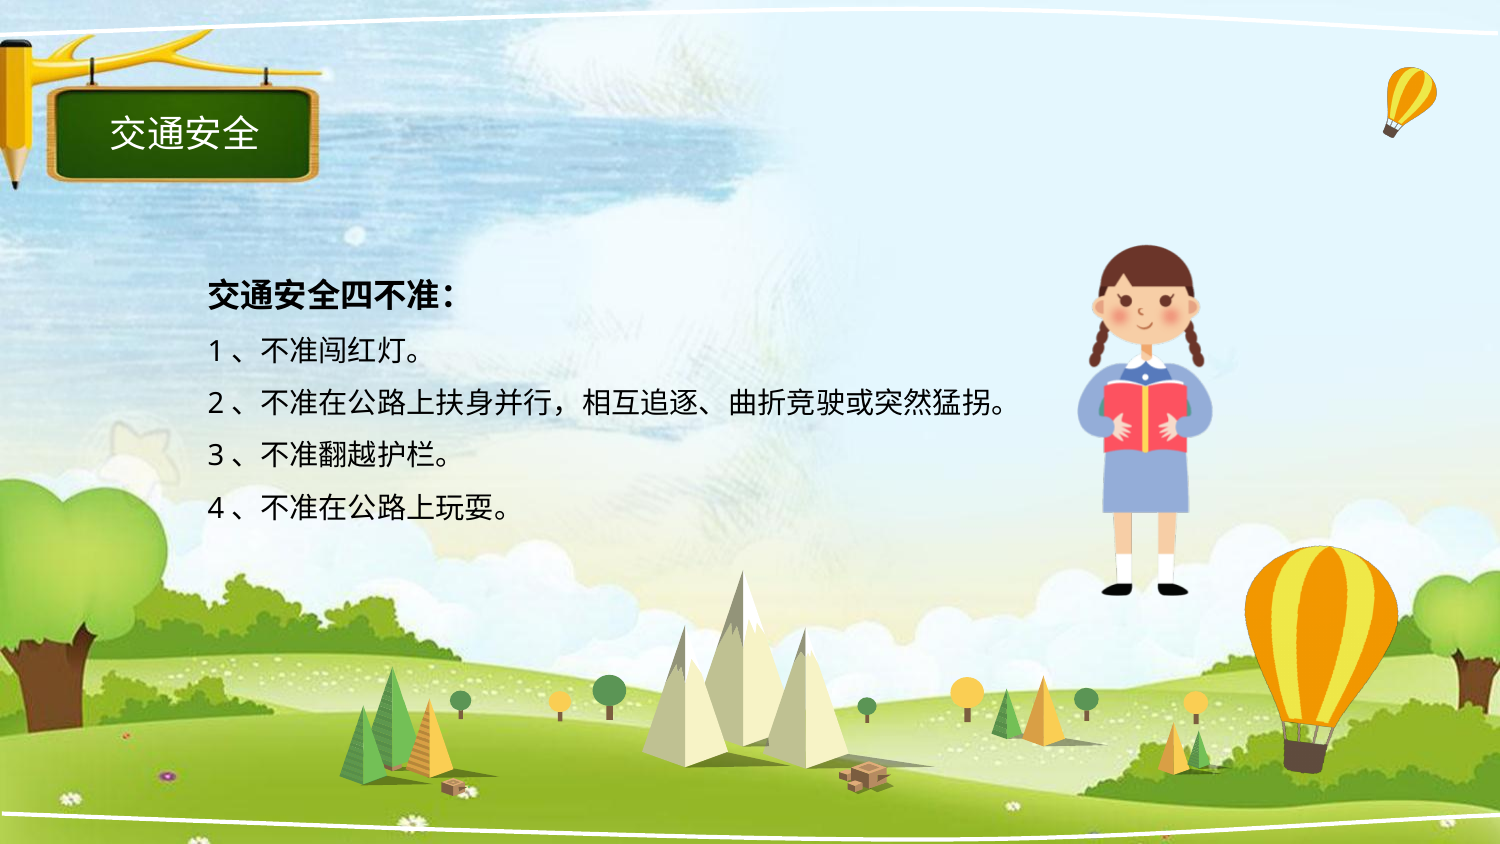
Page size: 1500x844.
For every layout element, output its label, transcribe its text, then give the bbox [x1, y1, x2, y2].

text_box 交通安全四不准： 1、不准闯红灯。 2、不准在公路上扶身并行，相互追逐、曲折竞驶或突然猛拐。 3、不准翻越护栏。 4、不准在公路上玩耍。 [192, 247, 1030, 532]
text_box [339, 569, 1233, 796]
text_box 交通安全 [94, 103, 275, 163]
picture [0, 0, 1500, 844]
